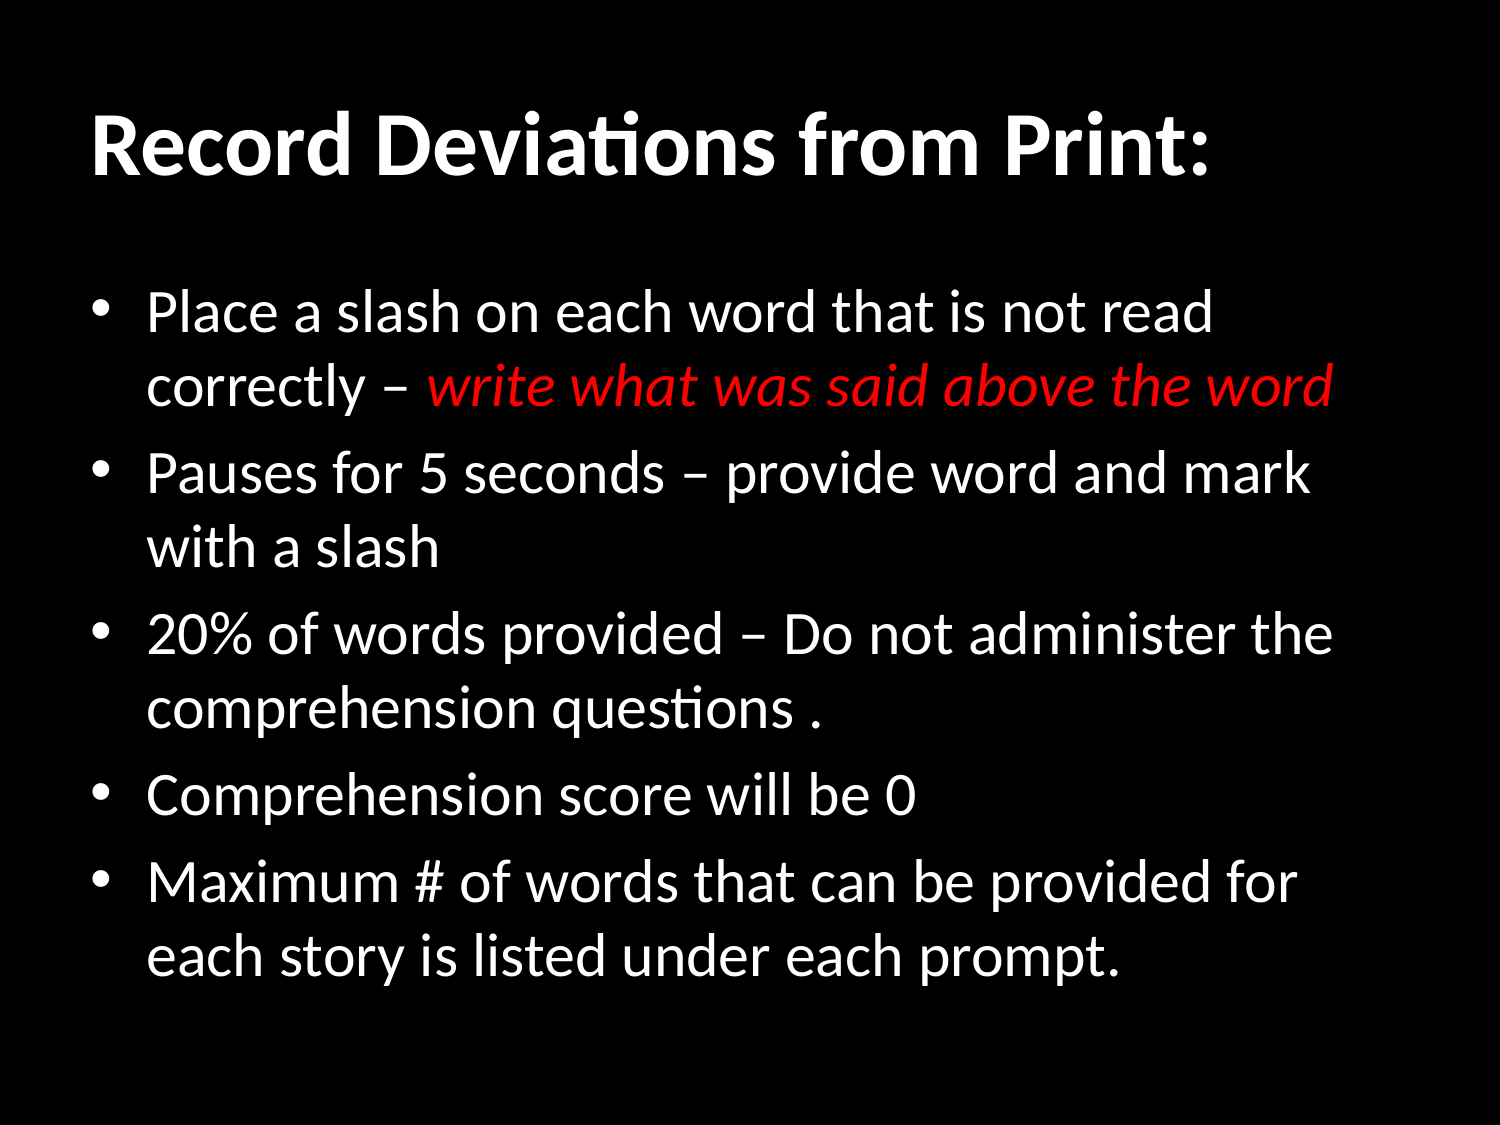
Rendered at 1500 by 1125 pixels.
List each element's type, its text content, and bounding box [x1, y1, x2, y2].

list Place a slash on each word that is not read correctly – write what was said above the word Pauses for 5 seconds – provide word and mark with a slash 20% of words provided – Do not administer the comprehension questions . Comprehension score will be 0 Maximum # of words that can be provided for each story is listed under each prompt. [75, 262, 1425, 1005]
title Record Deviations from Print: [75, 45, 1425, 233]
